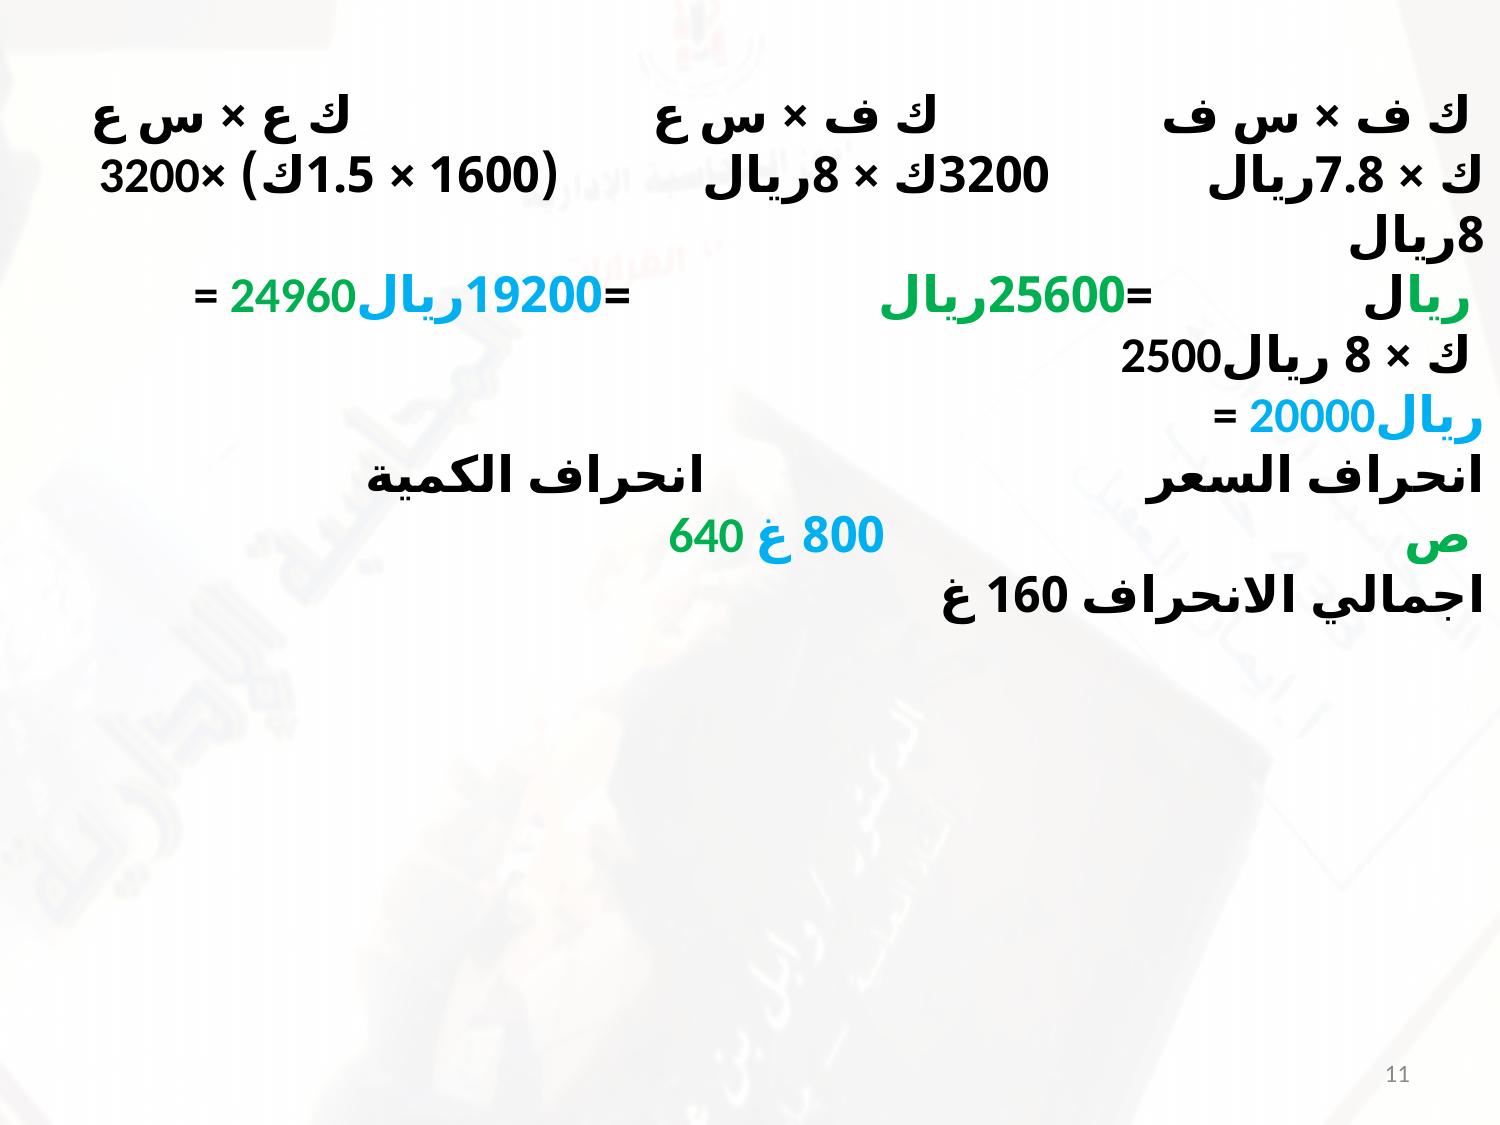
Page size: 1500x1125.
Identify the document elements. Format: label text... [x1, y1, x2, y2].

text_box ك ف × س ف ك ف × س ع ك ع × س ع 3200ك × 7.8ريال 3200ك × 8ريال (1600 × 1.5ك) × 8ريال = 24960ريال =25600ريال =19200ريال 2500ك × 8 ريال = 20000ريال انحراف السعر انحراف الكمية 640 ص 800 غ اجمالي الانحراف 160 غ [0, 74, 1500, 630]
slide_number 11 [1074, 1042, 1425, 1103]
